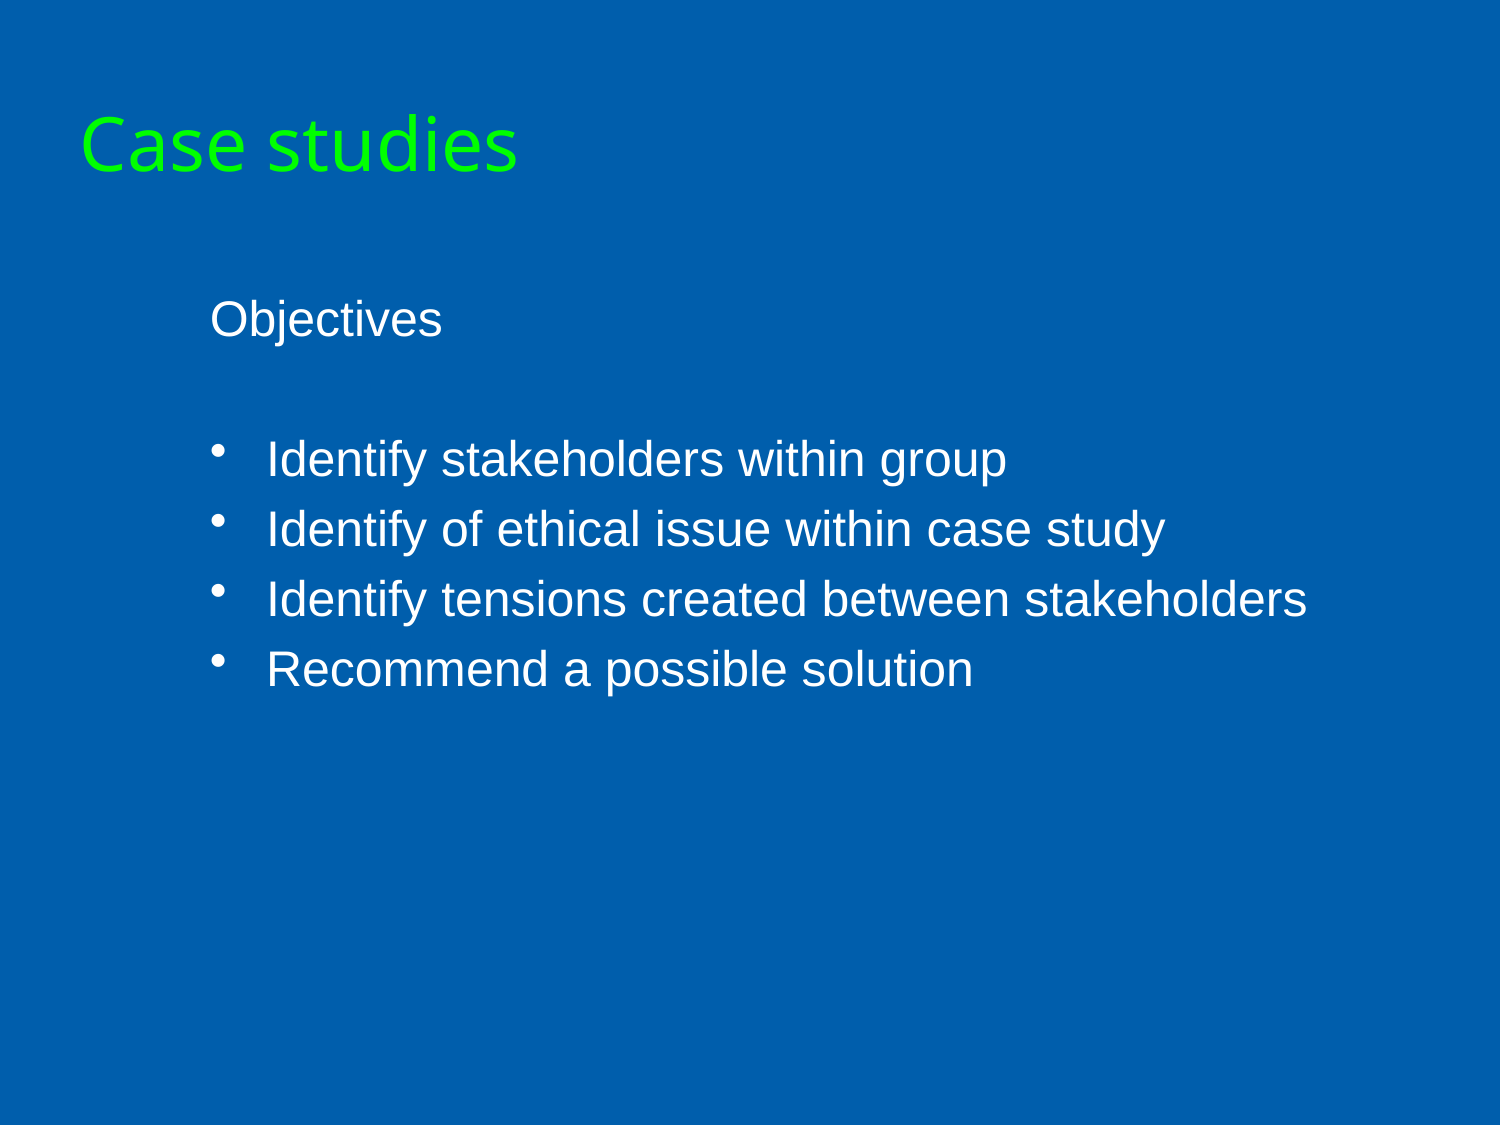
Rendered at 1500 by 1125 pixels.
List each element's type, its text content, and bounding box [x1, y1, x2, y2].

title Case studies [64, 66, 1328, 217]
list Objectives Identify stakeholders within group Identify of ethical issue within case study Identify tensions created between stakeholders Recommend a possible solution [194, 278, 1458, 930]
